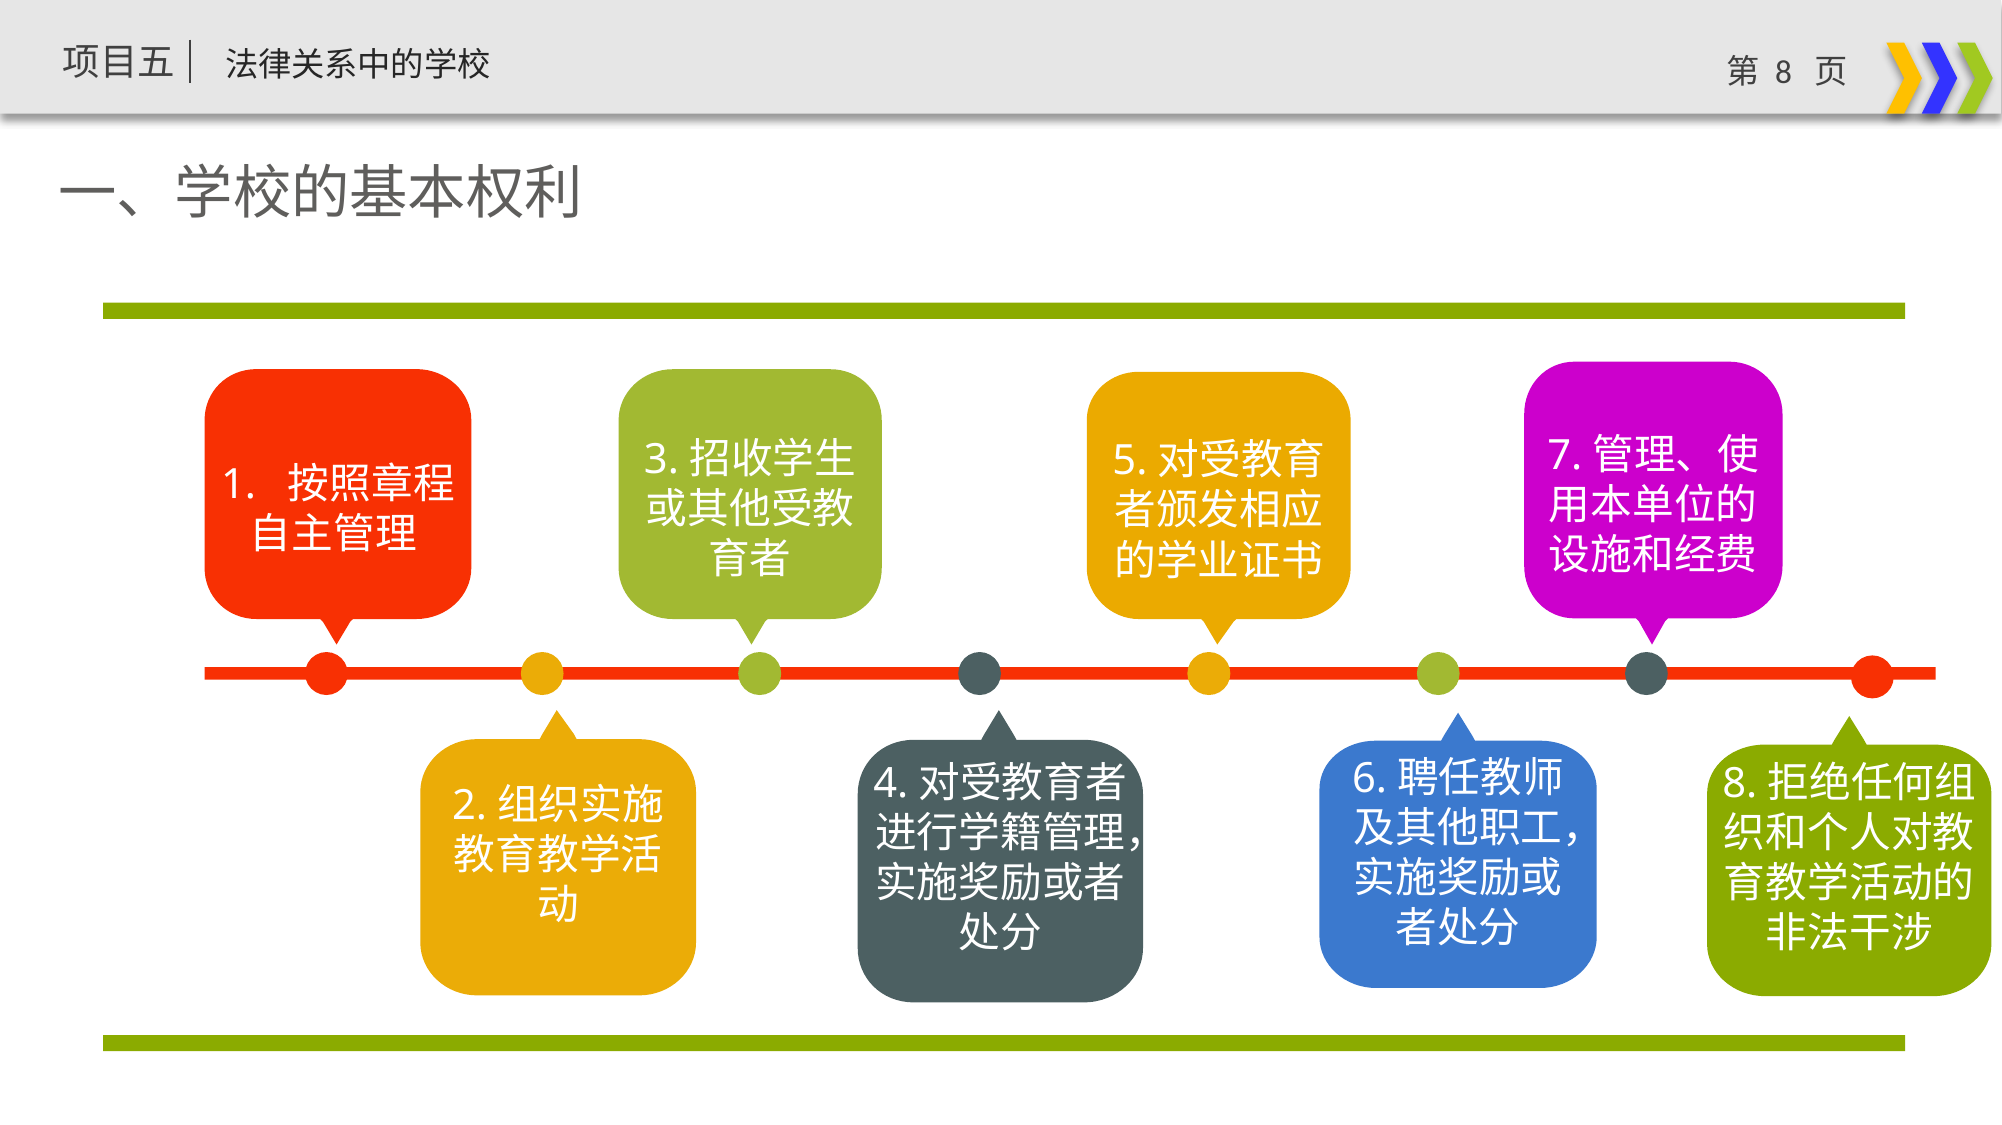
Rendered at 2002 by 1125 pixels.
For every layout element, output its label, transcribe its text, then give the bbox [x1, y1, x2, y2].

text_box [738, 652, 782, 696]
text_box 4.对受教育者进行学籍管理，实施奖励或者处分 [857, 710, 1144, 1003]
text_box [1230, 667, 1417, 680]
text_box 一、学校的基本权利 [43, 147, 923, 233]
text_box [958, 652, 1001, 696]
text_box [204, 667, 305, 680]
text_box 5.对受教育者颁发相应的学业证书 [1086, 371, 1351, 645]
text_box [1668, 667, 1853, 680]
text_box [101, 301, 1907, 321]
text_box [305, 652, 348, 696]
text_box 6.聘任教师及其他职工，实施奖励或者处分 [1319, 712, 1597, 988]
text_box [781, 667, 958, 680]
text_box 2.组织实施教育教学活动 [420, 710, 697, 996]
text_box [520, 652, 564, 696]
text_box [101, 1033, 1907, 1053]
text_box [1416, 652, 1460, 696]
text_box [1625, 652, 1668, 696]
text_box 1. 按照章程自主管理 [204, 369, 472, 645]
text_box 7.管理、使用本单位的设施和经费 [1524, 361, 1783, 645]
text_box [1187, 652, 1231, 696]
text_box 8.拒绝任何组织和个人对教育教学活动的非法干涉 [1707, 716, 1992, 997]
text_box [348, 667, 521, 680]
text_box [563, 667, 738, 680]
text_box 3.招收学生或其他受教育者 [618, 369, 882, 645]
text_box [1459, 667, 1625, 680]
text_box [1851, 655, 1894, 699]
text_box [1001, 667, 1188, 680]
text_box [1892, 667, 1936, 680]
